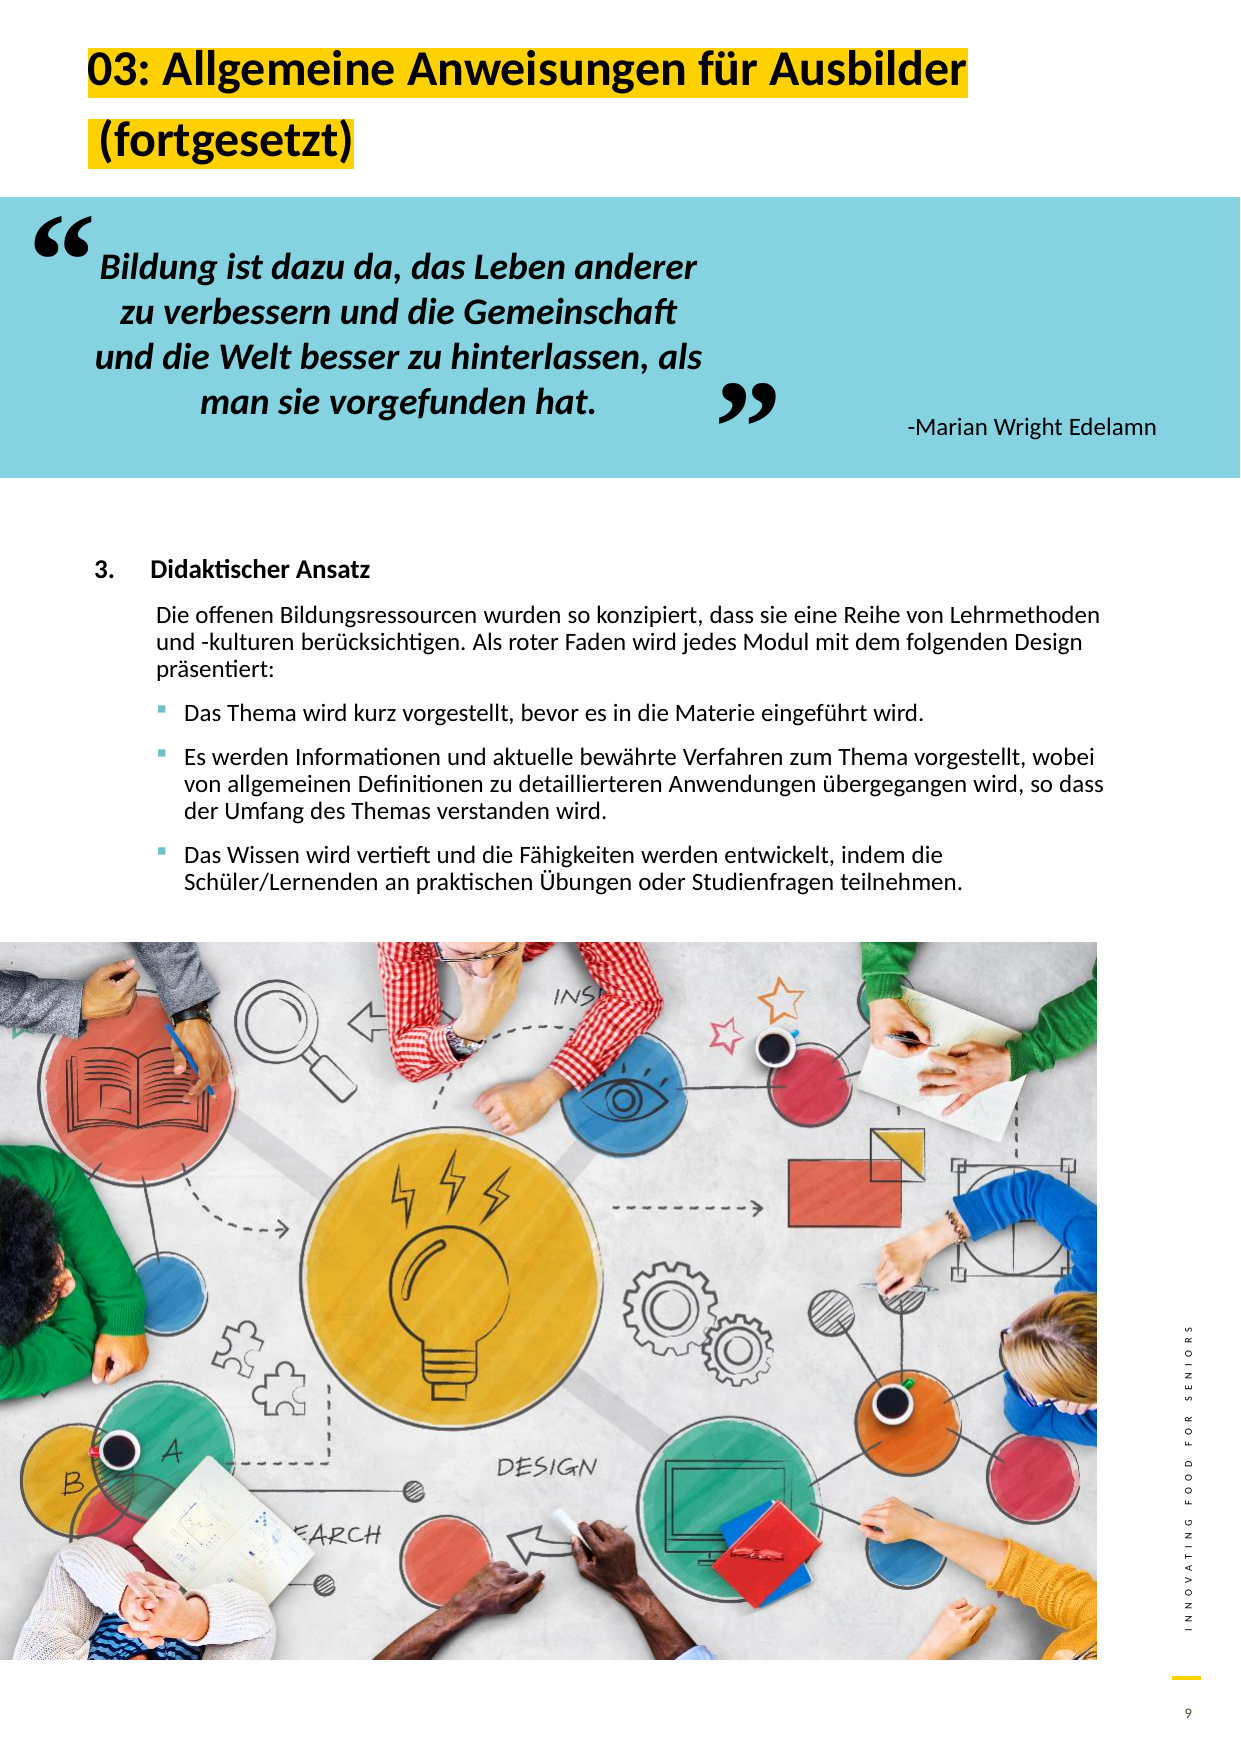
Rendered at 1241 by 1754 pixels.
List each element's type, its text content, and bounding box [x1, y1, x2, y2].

list Didaktischer Ansatz Die offenen Bildungsressourcen wurden so konzipiert, dass sie eine Reihe von Lehrmethoden und -kulturen berücksichtigen. Als roter Faden wird jedes Modul mit dem folgenden Design präsentiert: Das Thema wird kurz vorgestellt, bevor es in die Materie eingeführt wird. Es werden Informationen und aktuelle bewährte Verfahren zum Thema vorgestellt, wobei von allgemeinen Definitionen zu detaillierteren Anwendungen übergegangen wird, so dass der Umfang des Themas verstanden wird. Das Wissen wird vertieft und die Fähigkeiten werden entwickelt, indem die Schüler/Lernenden an praktischen Übungen oder Studienfragen teilnehmen. [79, 548, 1129, 1632]
list “ [13, 181, 325, 287]
list Bildung ist dazu da, das Leben anderer zu verbessern und die Gemeinschaft und die Welt besser zu hinterlassen, als man sie vorgefunden hat. [72, 216, 726, 449]
text_box -Marian Wright Edelamn [892, 402, 1240, 448]
picture [0, 942, 1097, 1661]
list 03: Allgemeine Anweisungen für Ausbilder (fortgesetzt) [72, 34, 1227, 182]
list ” [572, 349, 798, 435]
